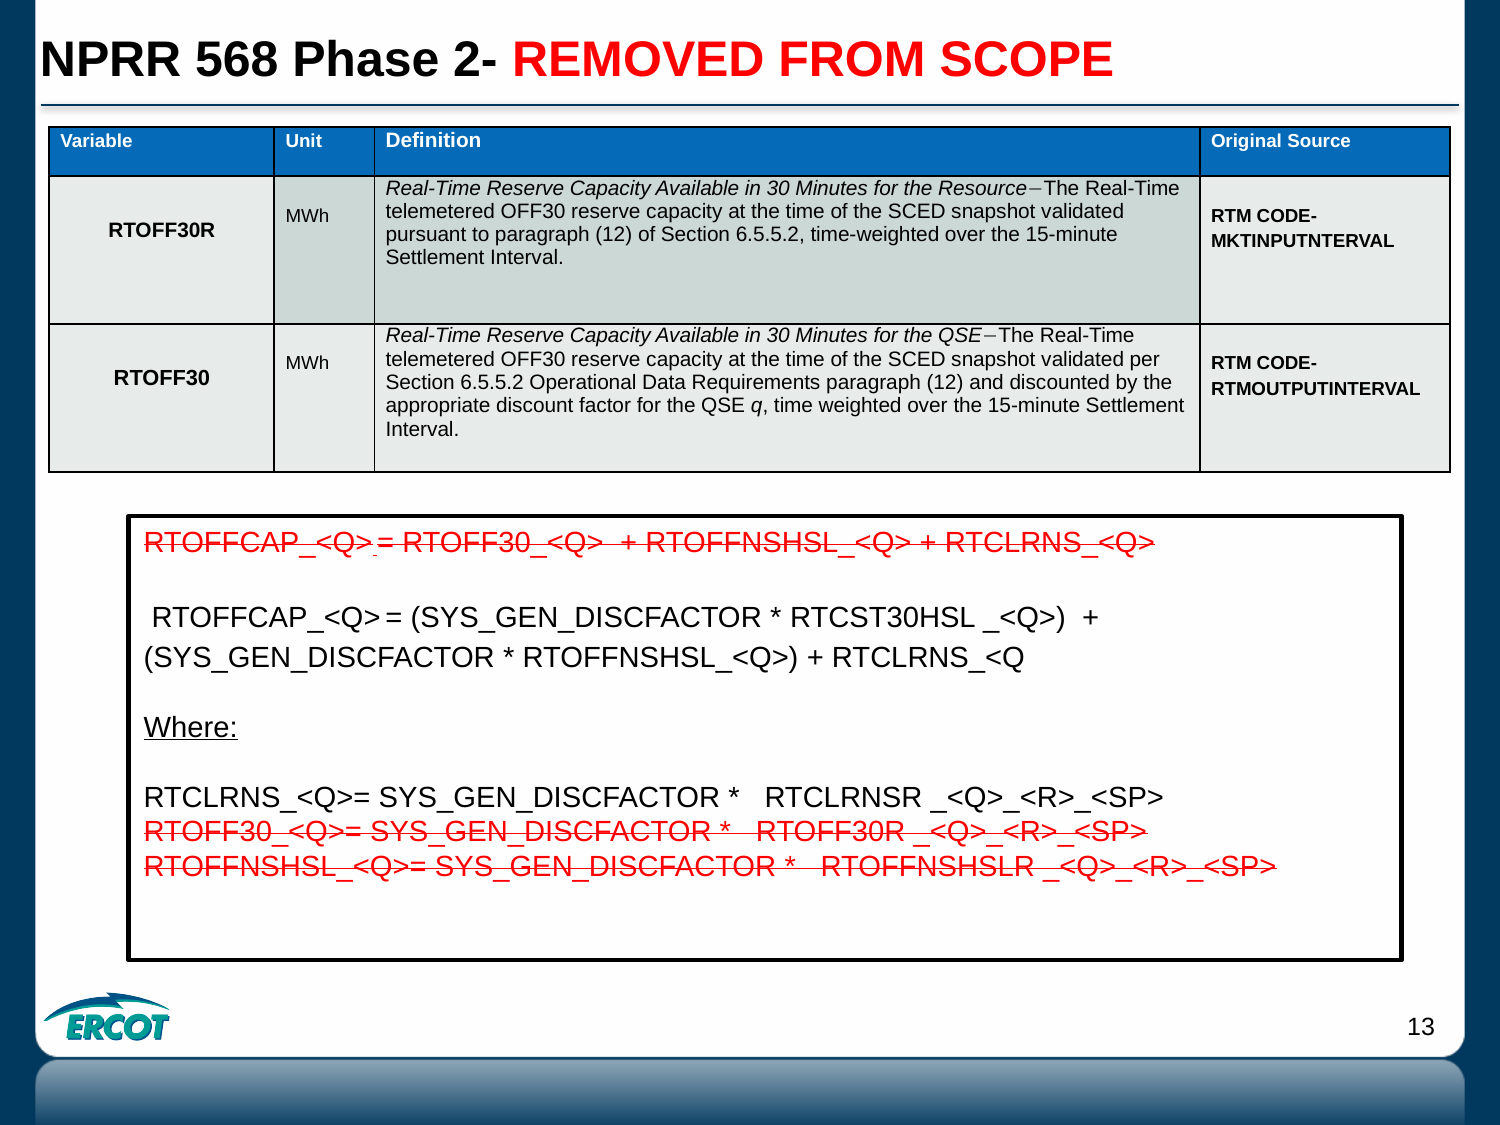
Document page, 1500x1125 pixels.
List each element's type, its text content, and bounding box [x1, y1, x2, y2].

table_cell Real-Time Reserve Capacity Available in 30 Minutes for the QSEThe Real-Time telemetered OFF30 reserve capacity at the time of the SCED snapshot validated per Section 6.5.5.2 Operational Data Requirements paragraph (12) and discounted by the appropriate discount factor for the QSE q, time weighted over the 15-minute Settlement Interval. [375, 325, 1199, 471]
picture [35, 0, 1465, 1125]
table_header Unit [275, 128, 374, 175]
title NPRR 568 Phase 2- REMOVED FROM SCOPE [24, 0, 1450, 113]
table_cell RTOFF30R [50, 177, 273, 323]
table_cell MWh [275, 325, 374, 471]
table_cell Real-Time Reserve Capacity Available in 30 Minutes for the ResourceThe Real-Time telemetered OFF30 reserve capacity at the time of the SCED snapshot validated pursuant to paragraph (12) of Section 6.5.5.2, time-weighted over the 15-minute Settlement Interval. [375, 177, 1199, 323]
table_header Original Source [1201, 128, 1449, 175]
table_cell MWh [275, 177, 374, 323]
table_header Definition [375, 128, 1199, 175]
table_cell RTM CODE-MKTINPUTNTERVAL [1201, 177, 1449, 323]
table_header Variable [50, 128, 273, 175]
table_cell RTOFF30 [50, 325, 273, 471]
table_cell RTM CODE- RTMOUTPUTINTERVAL [1201, 325, 1449, 471]
